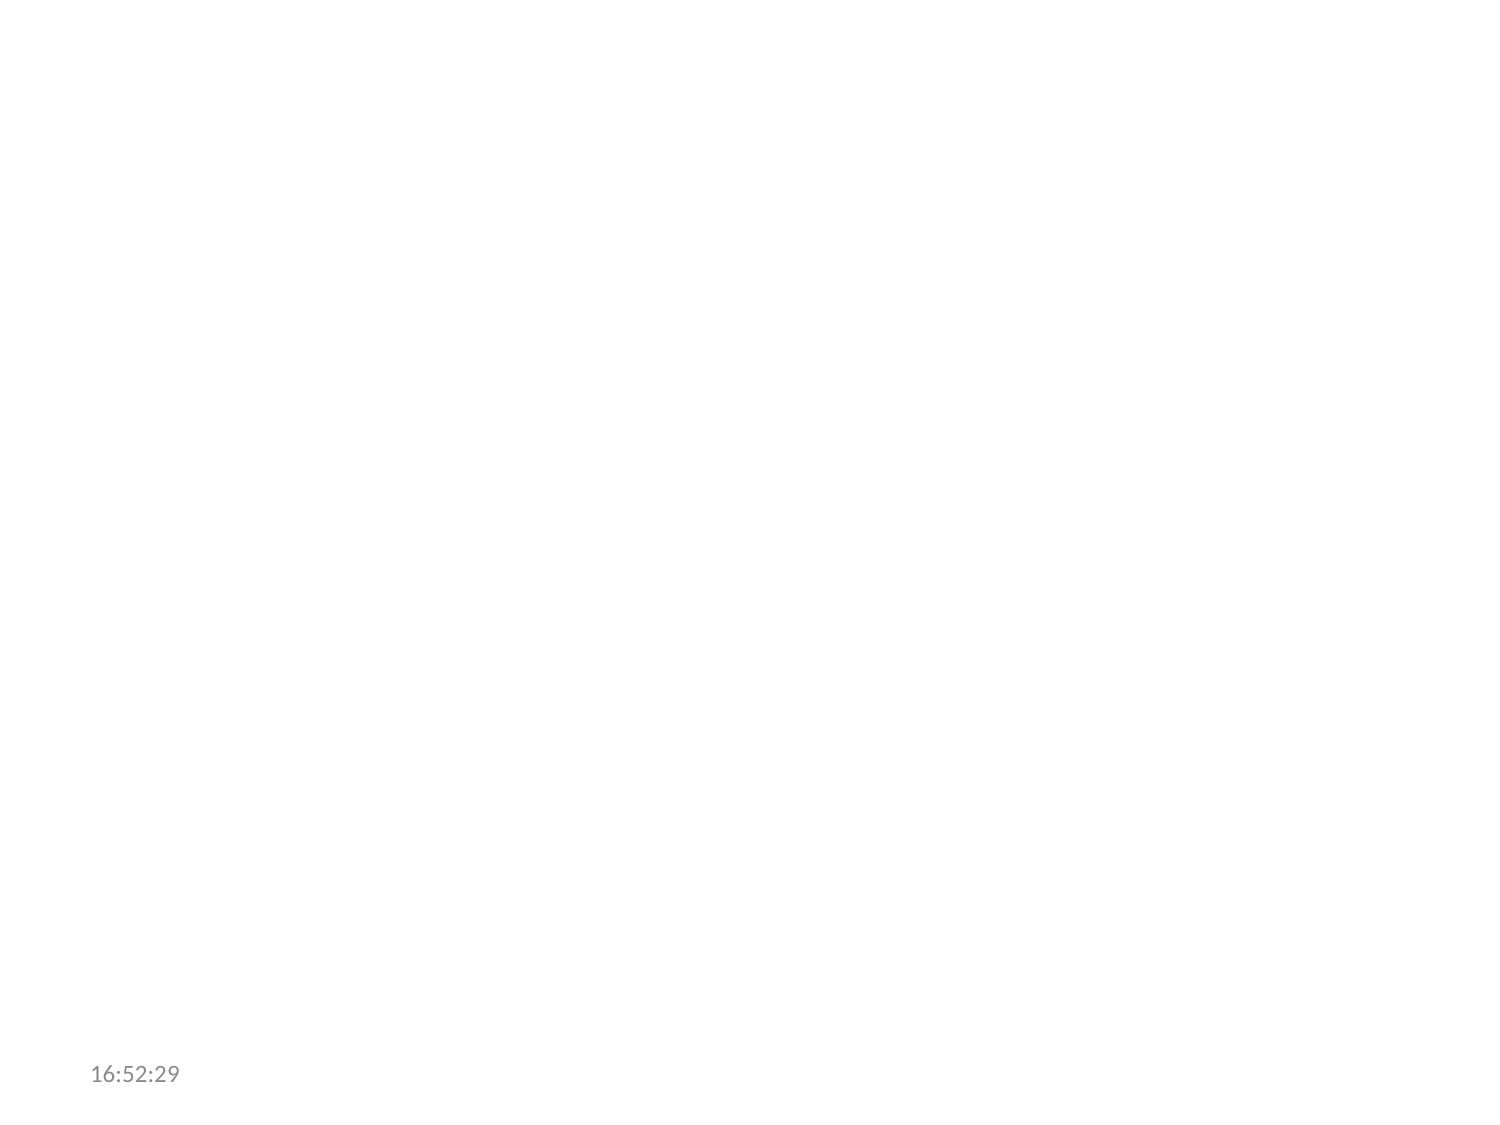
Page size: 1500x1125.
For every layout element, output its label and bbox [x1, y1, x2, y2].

slide_number [75, 1042, 425, 1103]
